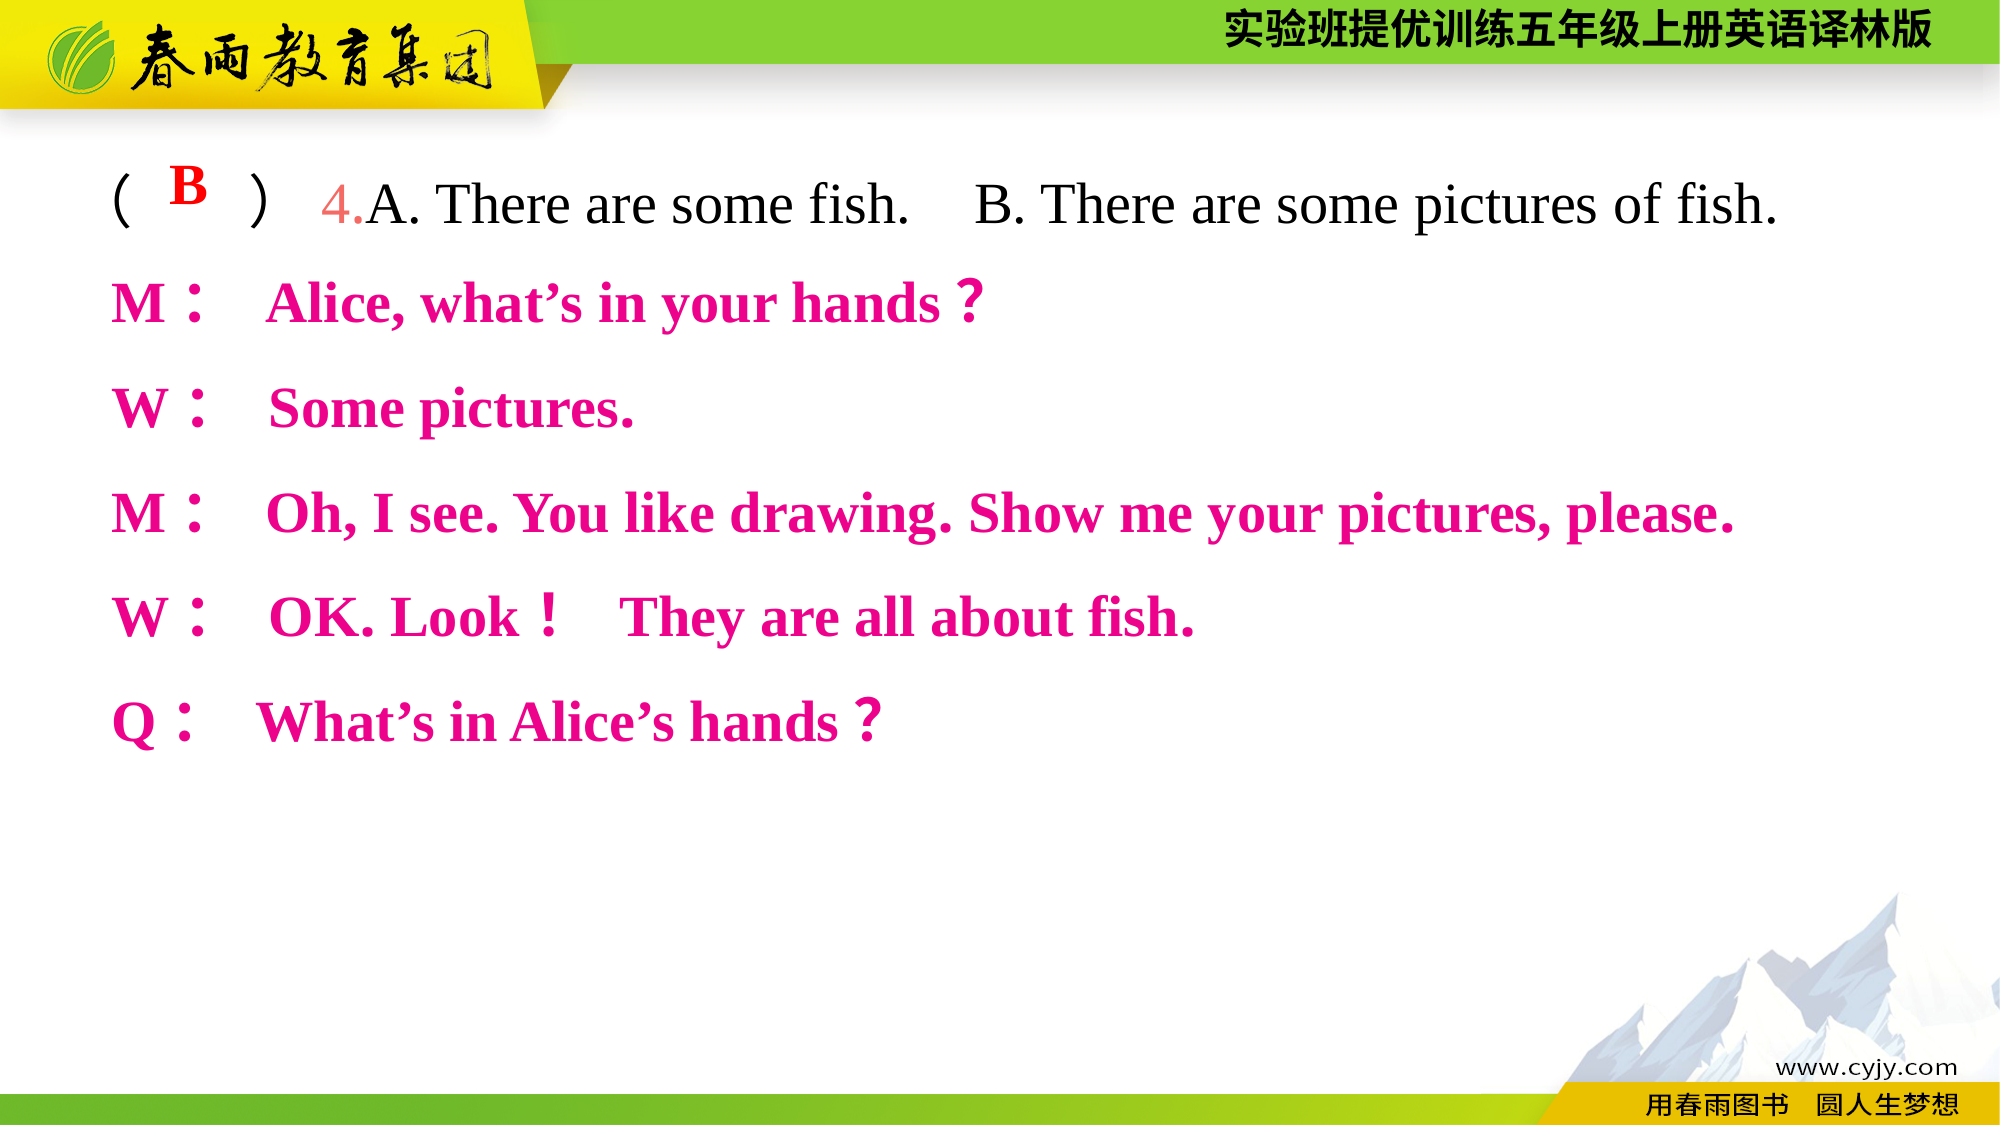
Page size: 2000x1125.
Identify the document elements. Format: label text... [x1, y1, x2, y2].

text_box M： Alice, what’s in your hands？ W： Some pictures. M： Oh, I see. You like drawing. Show me your pictures, please. W： OK. Look！ They are all about fish. Q： What’s in Alice’s hands？ [96, 221, 1933, 761]
text_box B [154, 138, 223, 224]
picture [0, 0, 2000, 1125]
list （ ）4.A. There are some fish. B. There are some pictures of fish. [59, 122, 1944, 231]
